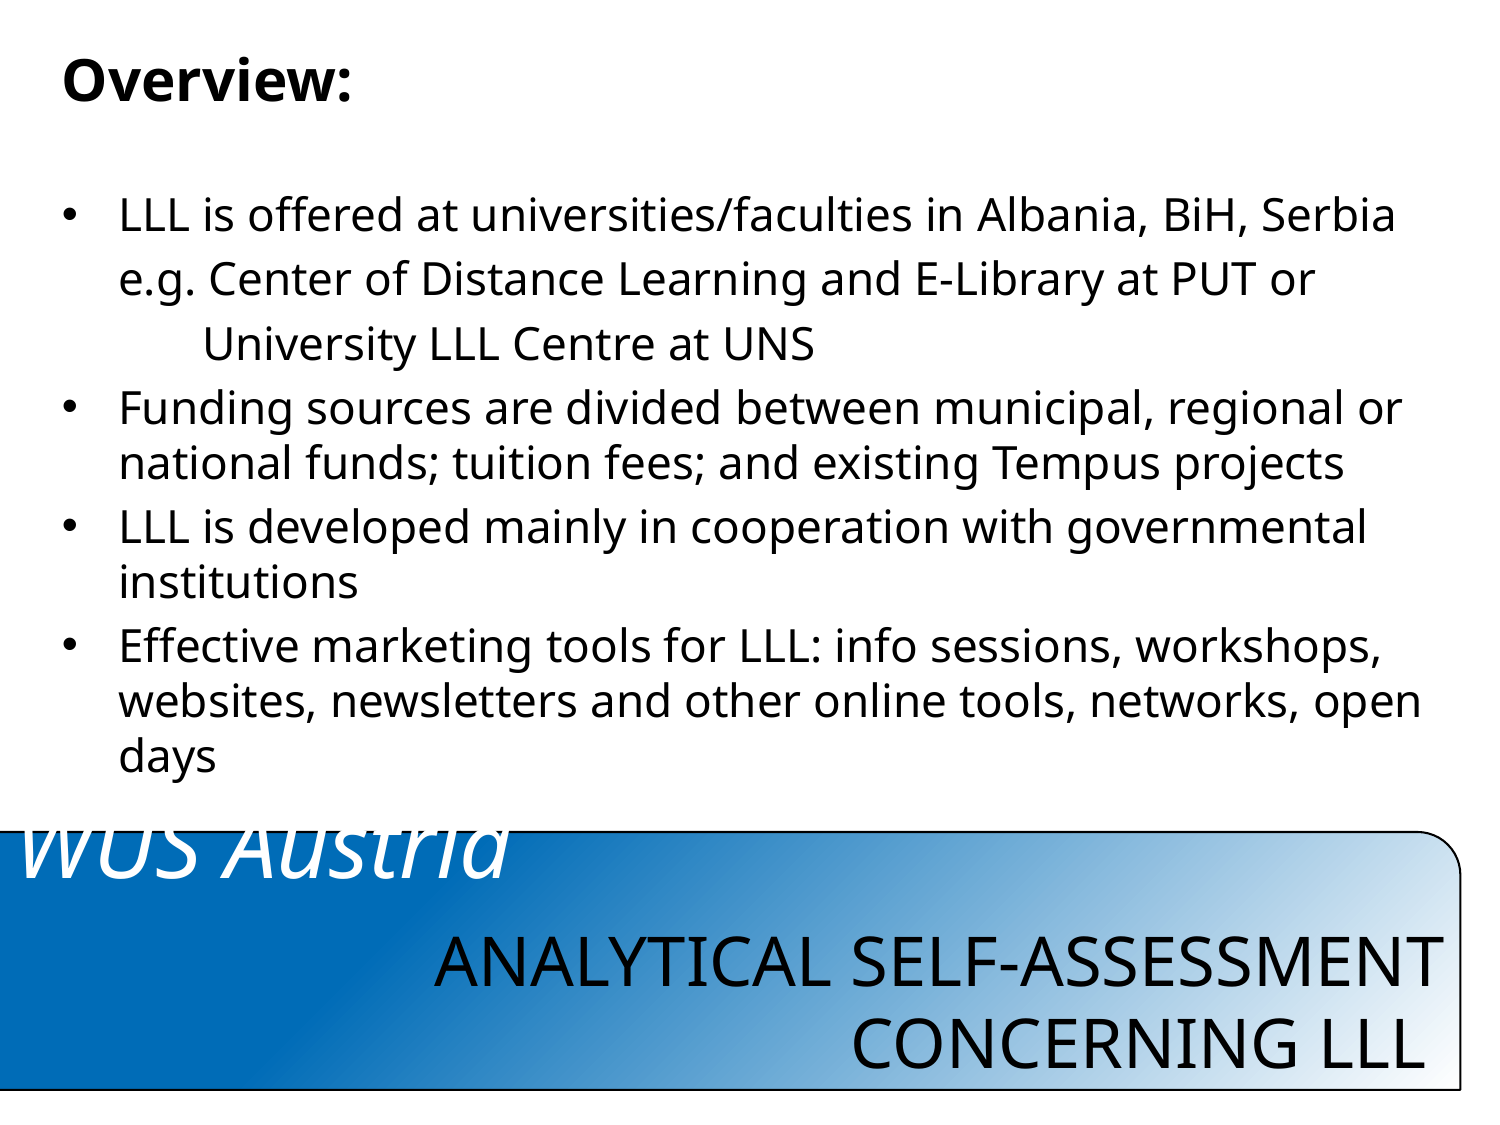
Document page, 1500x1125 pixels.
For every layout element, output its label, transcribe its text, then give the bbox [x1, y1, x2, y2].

title ANALYTICAL SELF-ASSESSMENT CONCERNING LLL [338, 873, 1462, 1092]
list Overview: LLL is offered at universities/faculties in Albania, BiH, Serbia e.g. Center of Distance Learning and E-Library at PUT or University LLL Centre at UNS Funding sources are divided between municipal, regional or national funds; tuition fees; and existing Tempus projects LLL is developed mainly in cooperation with governmental institutions Effective marketing tools for LLL: info sessions, workshops, websites, newsletters and other online tools, networks, open days [46, 34, 1466, 813]
